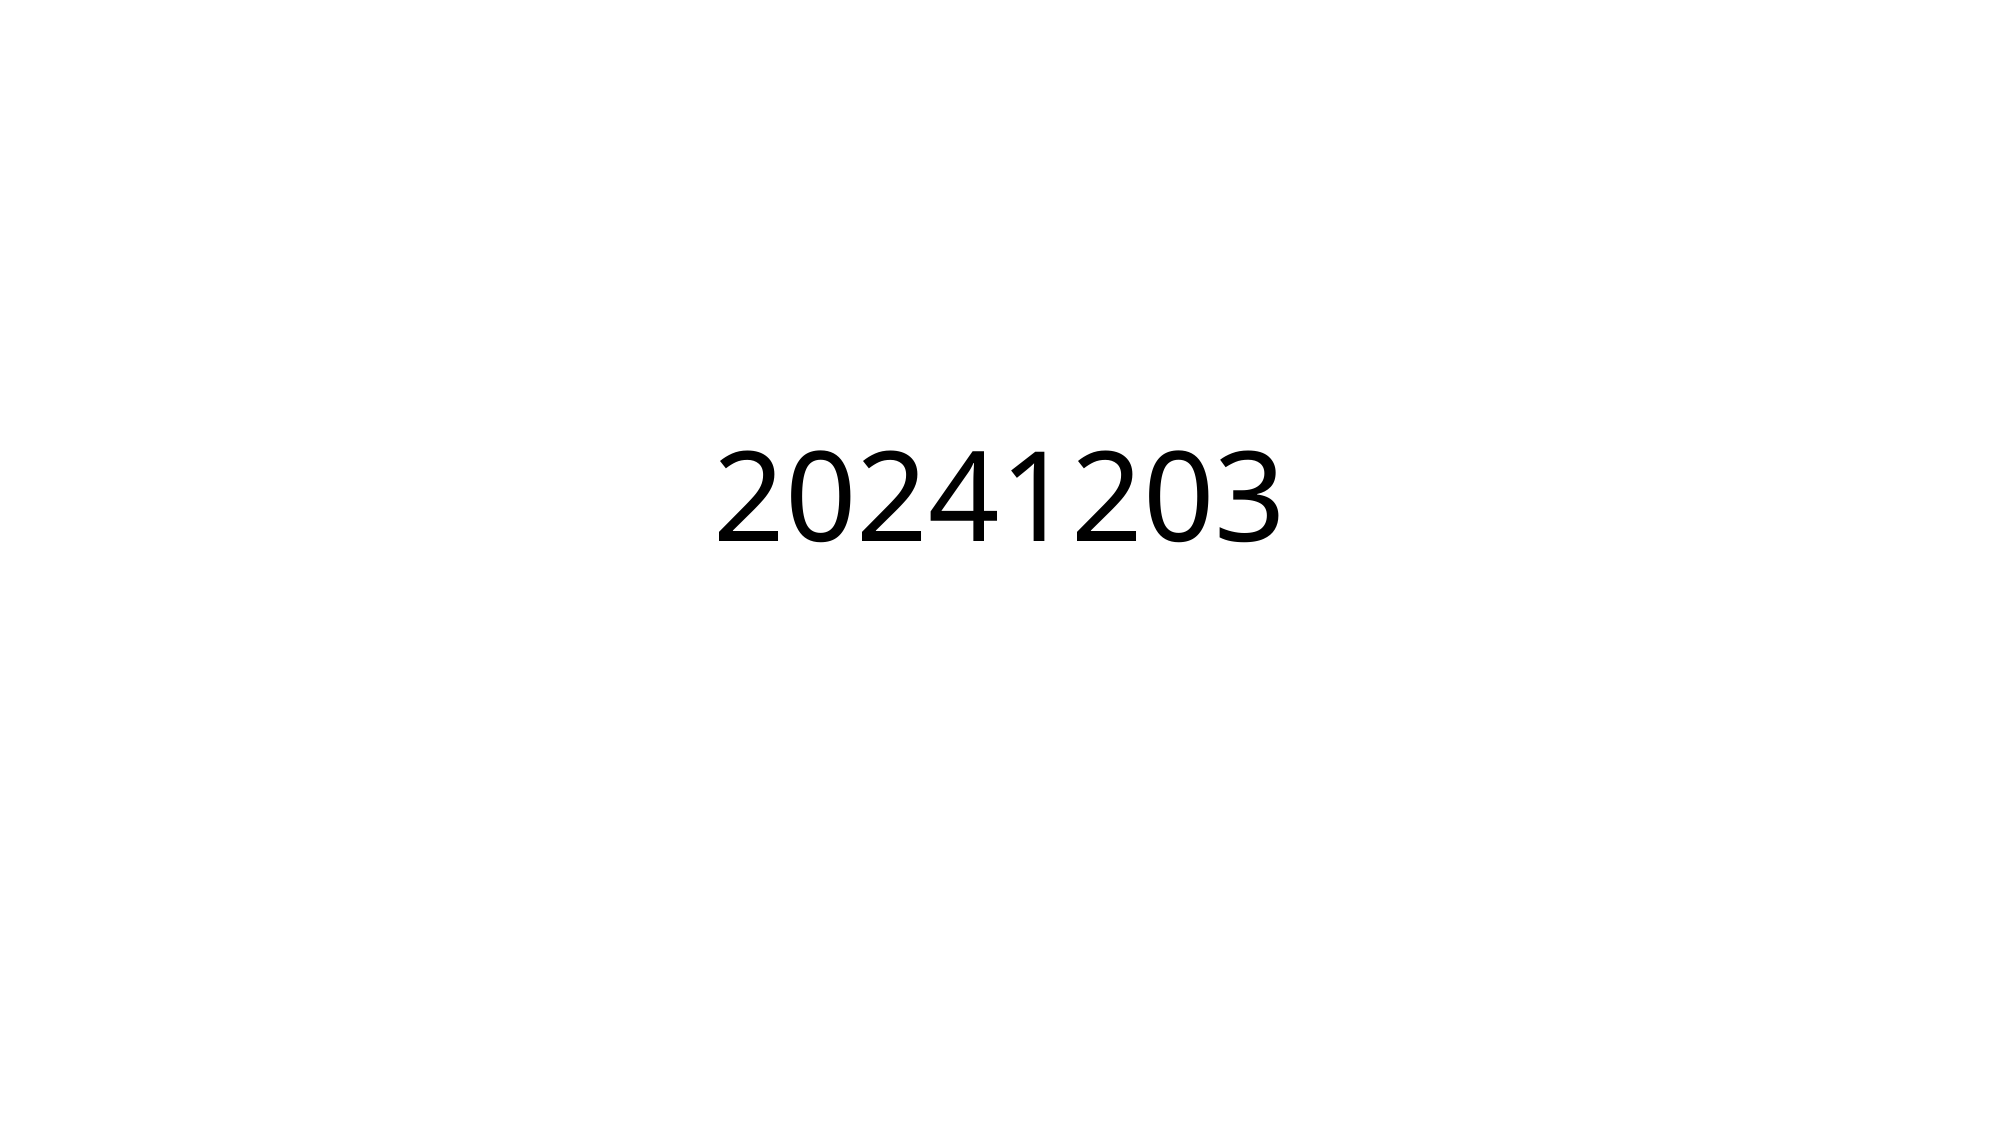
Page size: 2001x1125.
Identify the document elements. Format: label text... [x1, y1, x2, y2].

title 20241203 [249, 184, 1750, 576]
